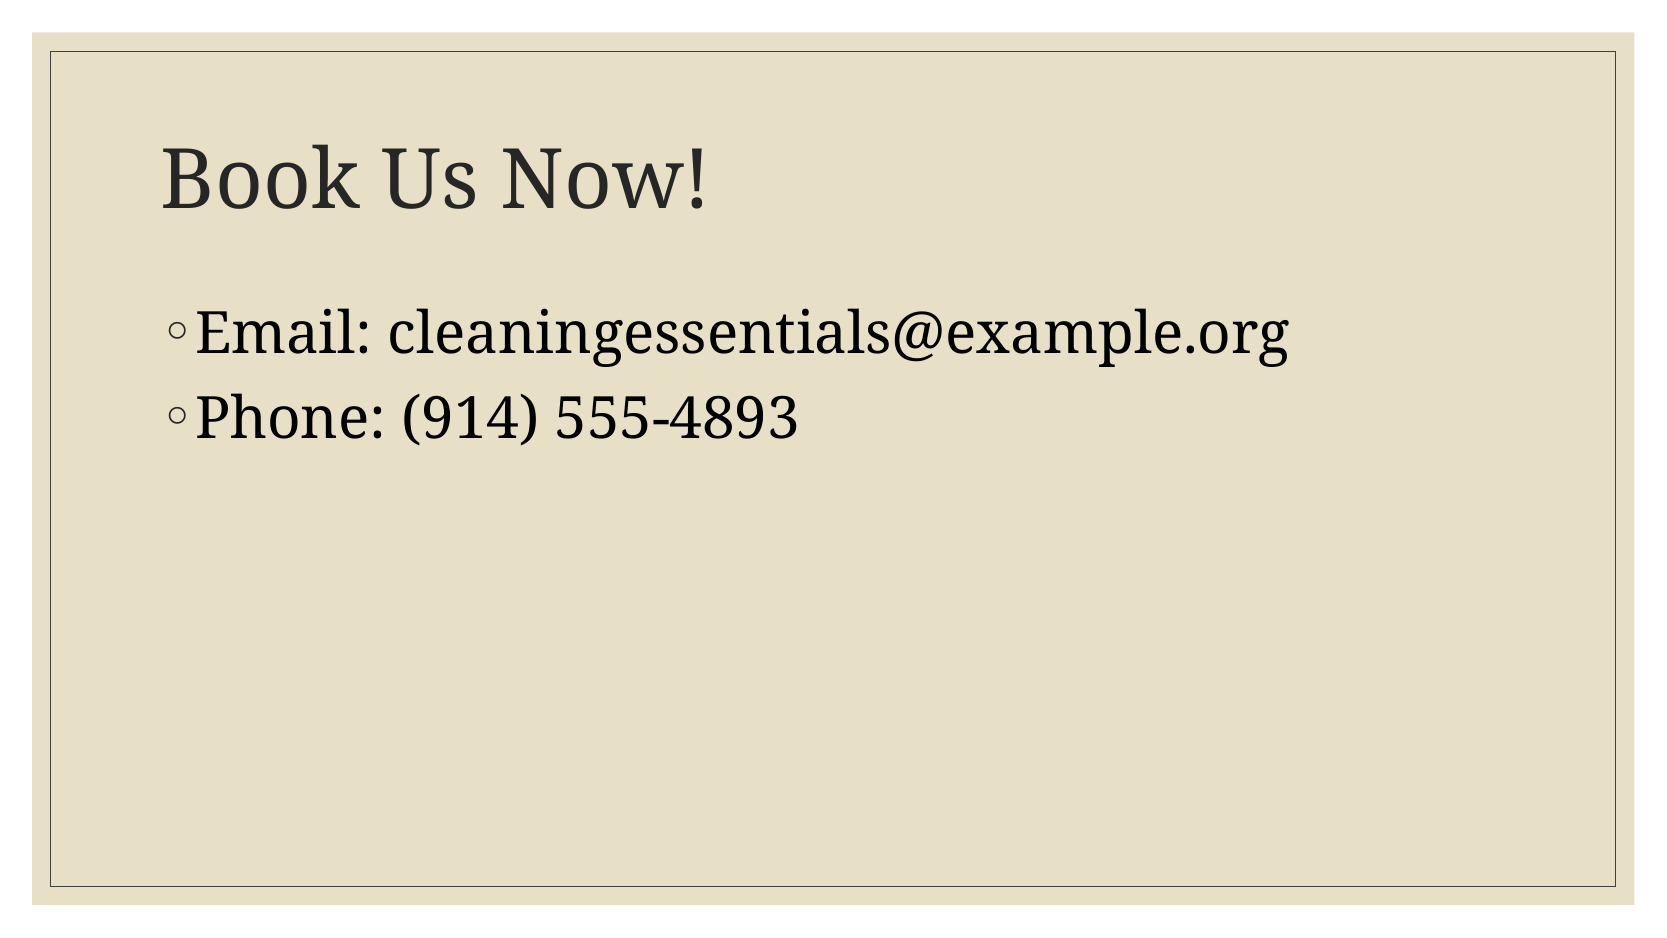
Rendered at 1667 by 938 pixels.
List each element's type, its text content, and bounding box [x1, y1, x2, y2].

title Book Us Now! [145, 87, 1521, 276]
list Email: cleaningessentials@example.org Phone: (914) 555-4893 [145, 287, 1521, 825]
